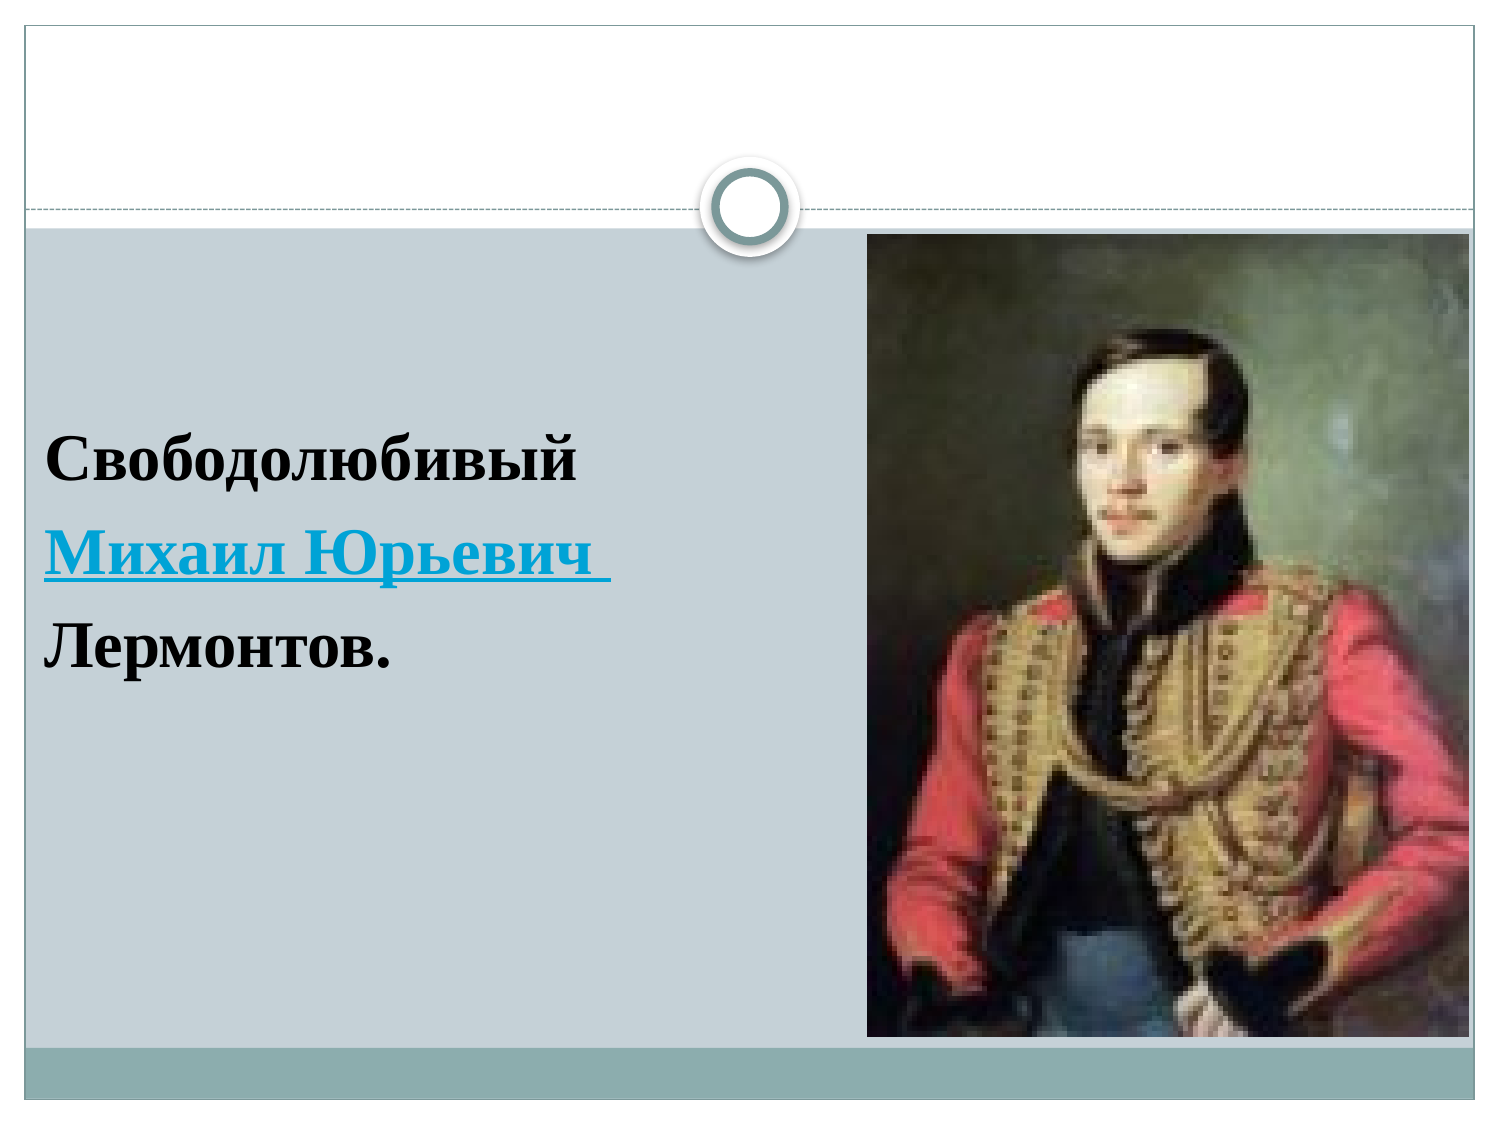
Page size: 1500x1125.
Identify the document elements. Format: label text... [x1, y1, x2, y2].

list Свободолюбивый Михаил Юрьевич Лермонтов. [29, 219, 1471, 1047]
picture [866, 234, 1469, 1037]
